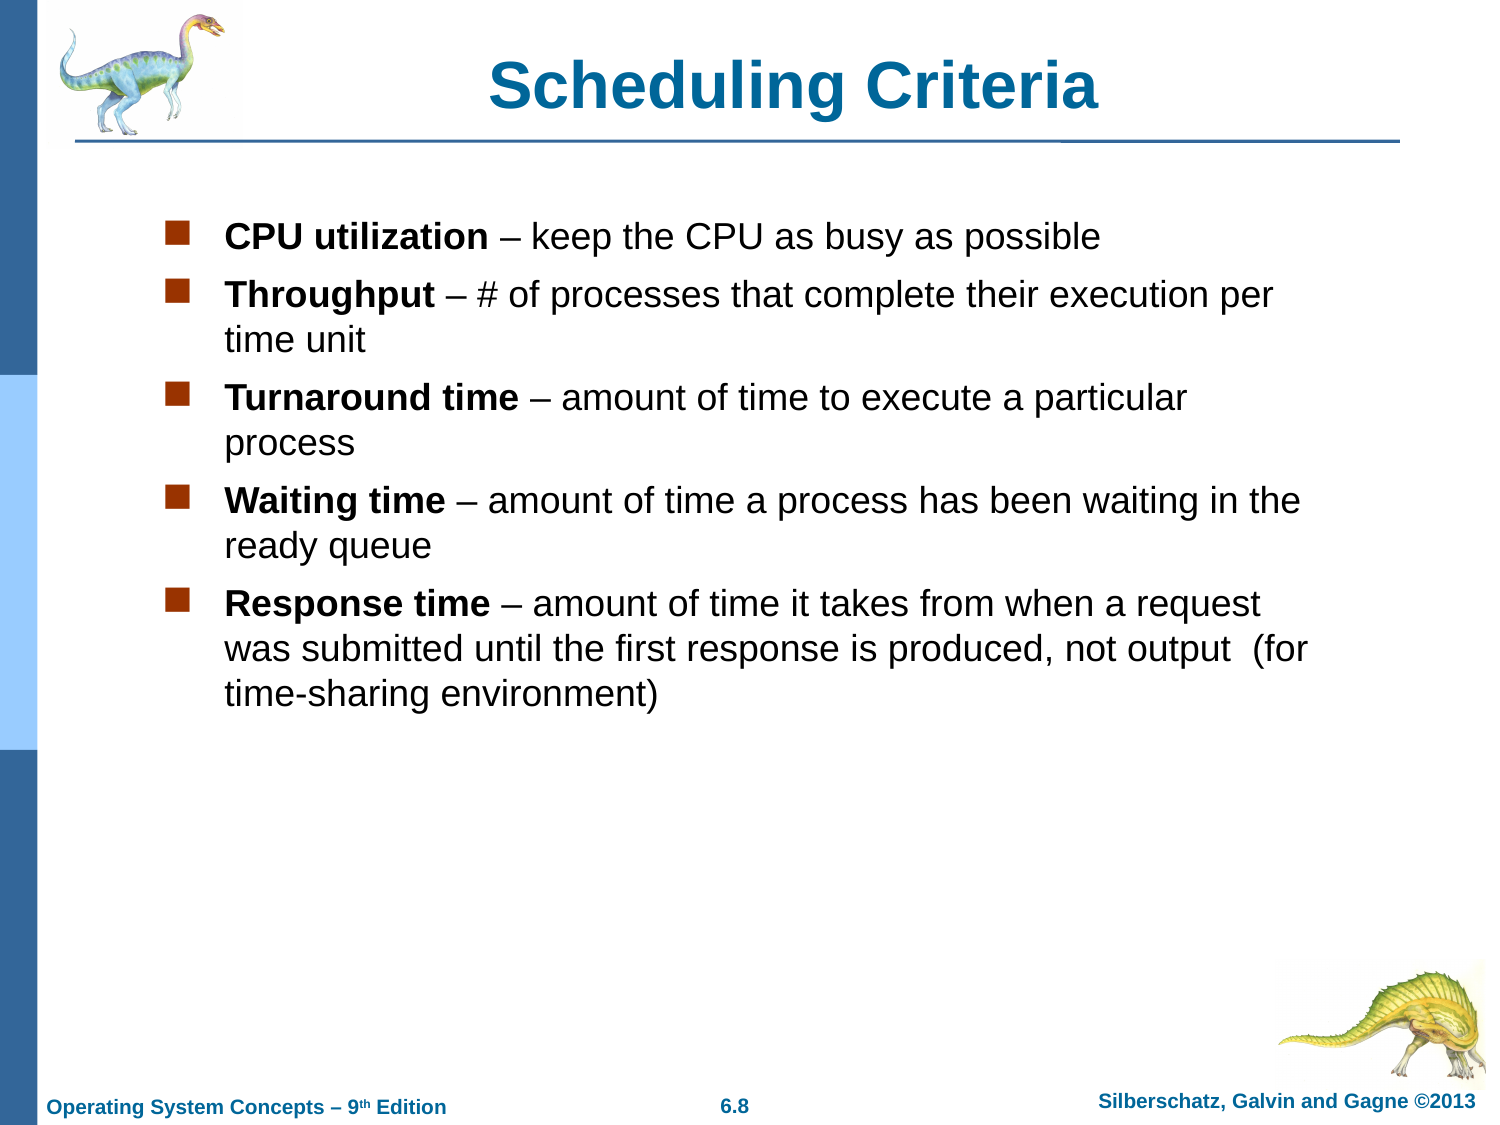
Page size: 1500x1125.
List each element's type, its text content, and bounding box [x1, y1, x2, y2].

picture [46, 0, 243, 149]
picture [1275, 959, 1486, 1090]
list CPU utilization – keep the CPU as busy as possible Throughput – # of processes that complete their execution per time unit Turnaround time – amount of time to execute a particular process Waiting time – amount of time a process has been waiting in the ready queue Response time – amount of time it takes from when a request was submitted until the first response is produced, not output (for time-sharing environment) [153, 204, 1328, 1018]
title Scheduling Criteria [162, 35, 1425, 130]
